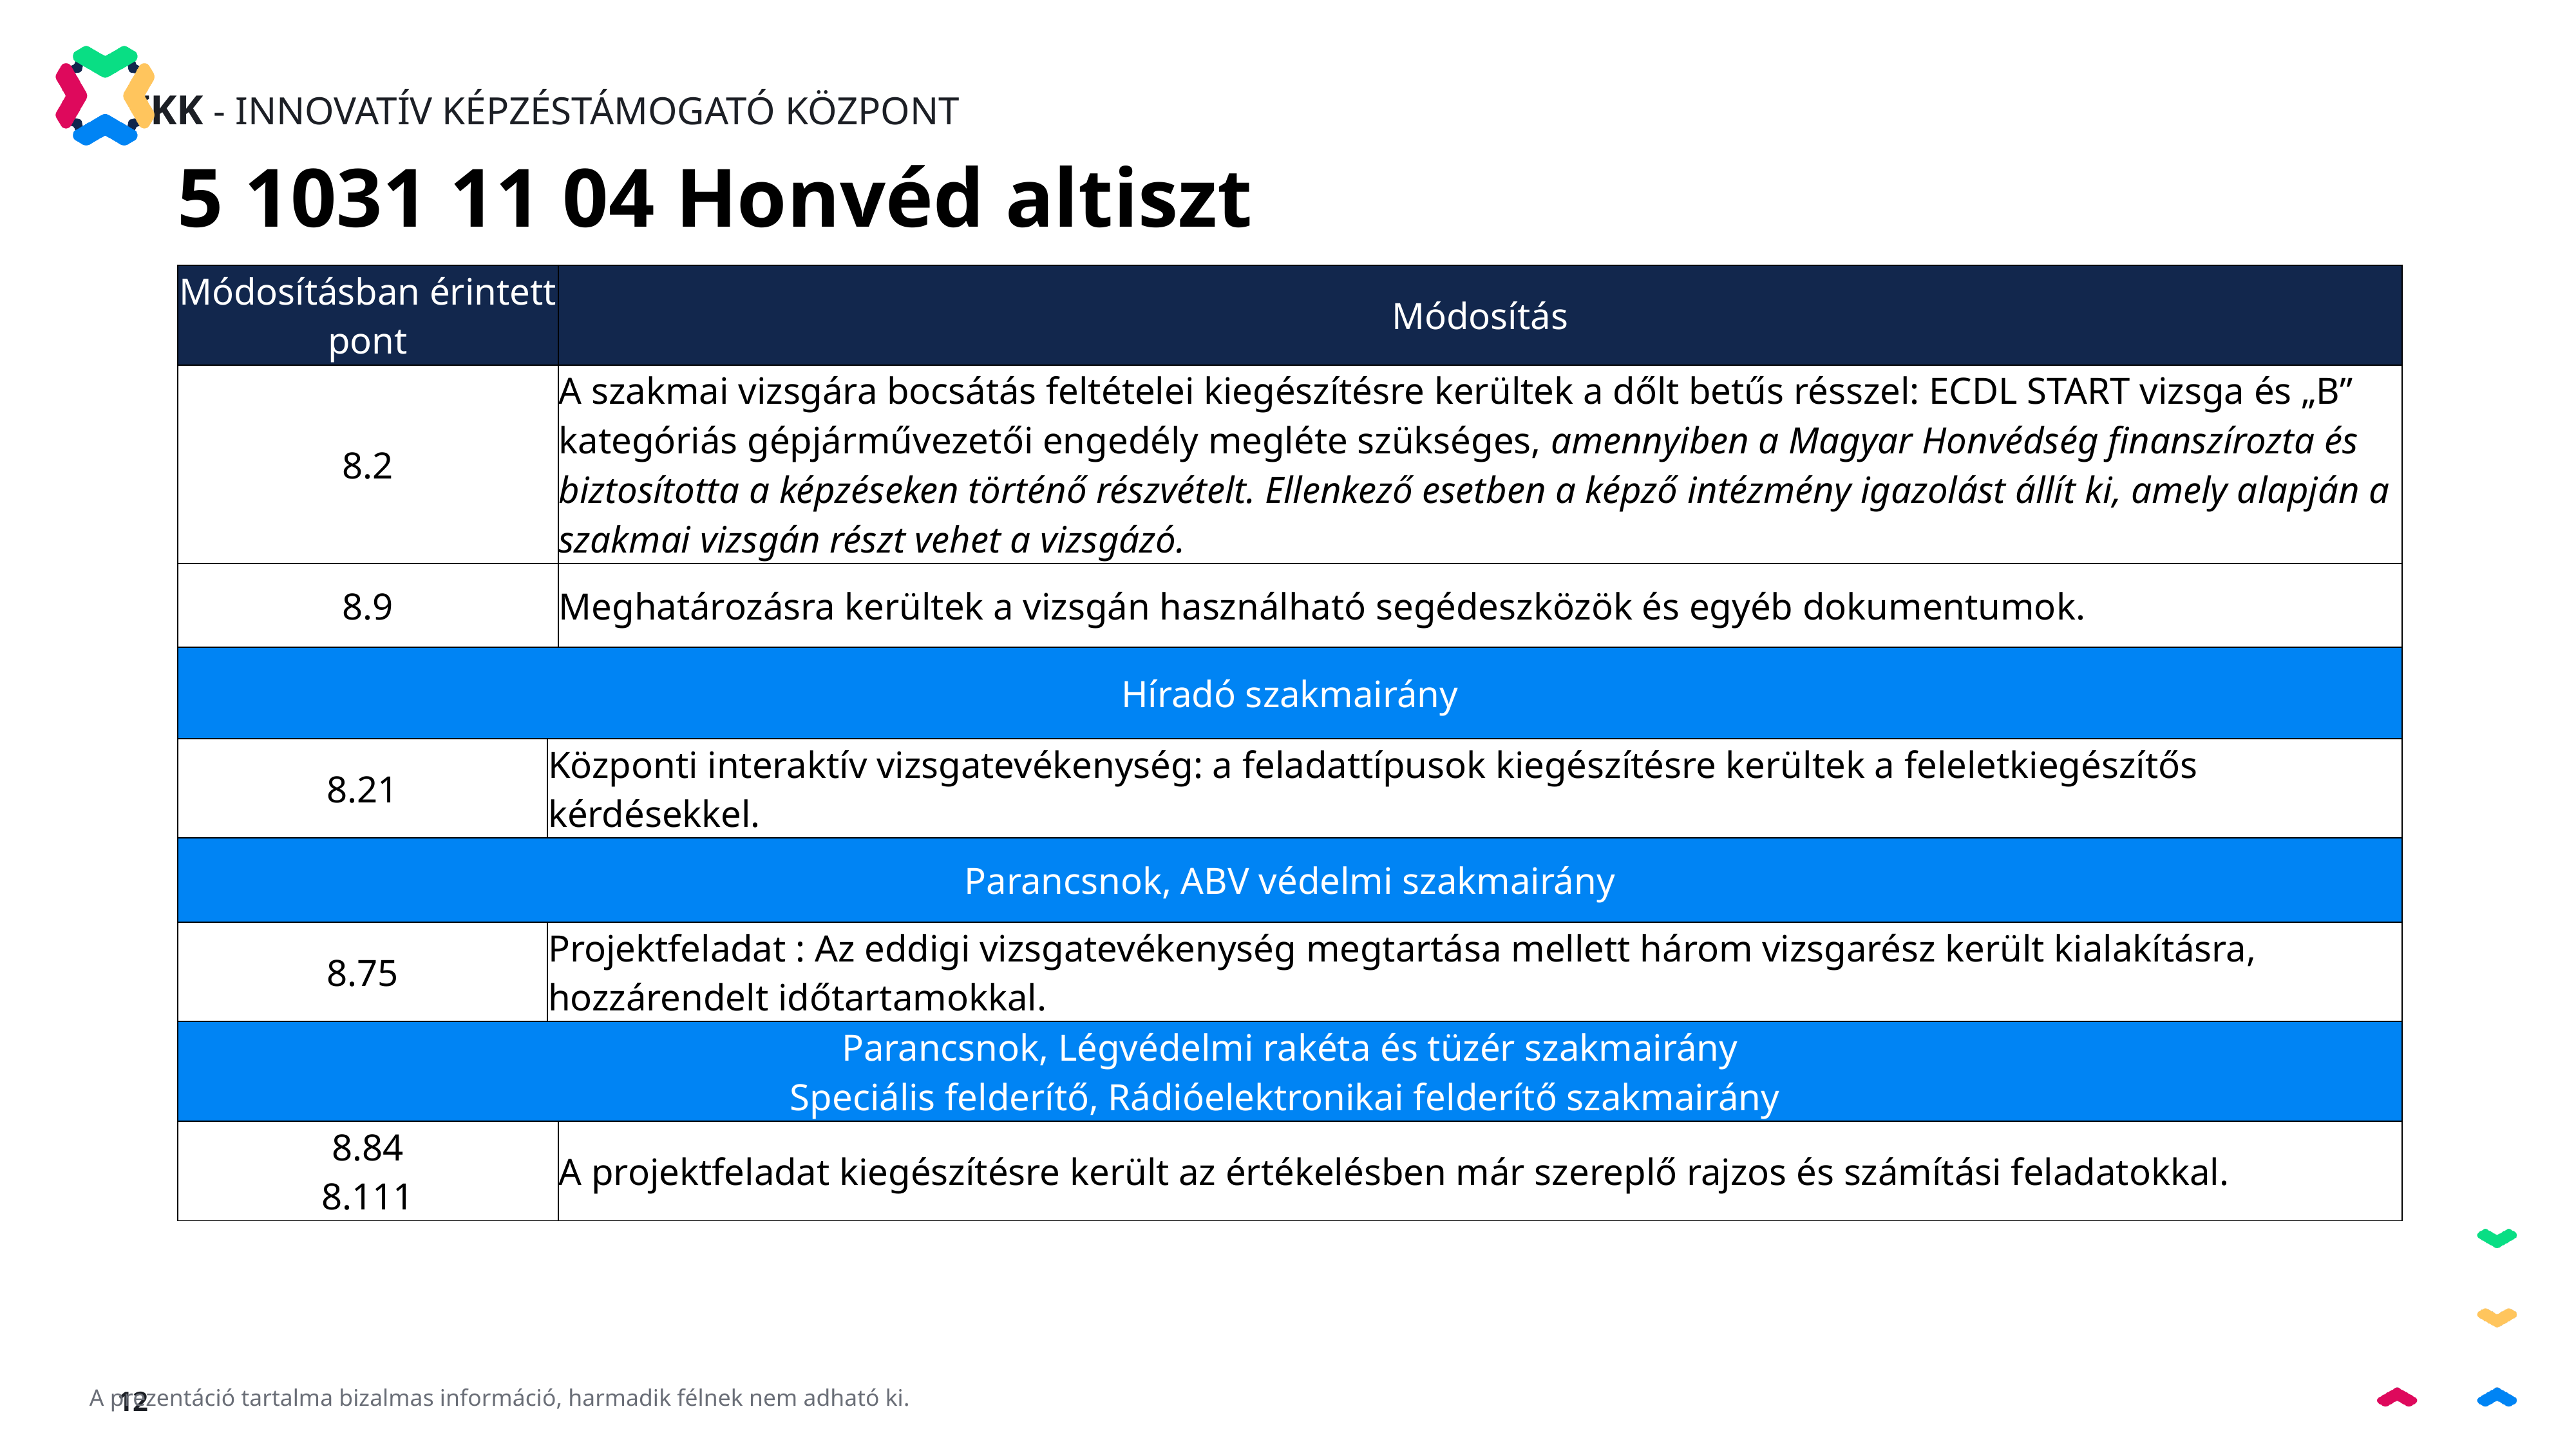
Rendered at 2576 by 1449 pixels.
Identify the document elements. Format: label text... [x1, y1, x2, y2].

table_cell 8.75 [178, 923, 547, 1021]
table_cell 8.9 [178, 564, 558, 647]
table_cell Parancsnok, ABV védelmi szakmairány [178, 838, 2401, 922]
table_cell Híradó szakmairány [178, 648, 2401, 738]
table_cell A szakmai vizsgára bocsátás feltételei kiegészítésre kerültek a dőlt betűs résszel: ECDL START vizsga és „B” kategóriás gépjárművezetői engedély megléte szükséges, amennyiben a Magyar Honvédség finanszírozta és biztosította a képzéseken történő részvételt. Ellenkező esetben a képző intézmény igazolást állít ki, amely alapján a szakmai vizsgán részt vehet a vizsgázó. [559, 366, 2401, 563]
list 5 1031 11 04 Honvéd altiszt [177, 146, 2338, 225]
table_cell Központi interaktív vizsgatevékenység: a feladattípusok kiegészítésre kerültek a feleletkiegészítős kérdésekkel. [548, 739, 2401, 837]
table_header Módosítás [559, 266, 2401, 365]
table_cell 8.84 8.111 [178, 1122, 558, 1220]
table_cell A projektfeladat kiegészítésre került az értékelésben már szereplő rajzos és számítási feladatokkal. [559, 1122, 2401, 1220]
table_header Módosításban érintett pont [178, 266, 558, 365]
picture [55, 46, 155, 146]
table_cell 8.21 [178, 739, 547, 837]
table_cell Meghatározásra kerültek a vizsgán használható segédeszközök és egyéb dokumentumok. [559, 564, 2401, 647]
picture [2377, 1229, 2517, 1406]
table_cell Parancsnok, Légvédelmi rakéta és tüzér szakmairány Speciális felderítő, Rádióelektronikai felderítő szakmairány [178, 1022, 2401, 1121]
table_cell 8.2 [178, 366, 558, 563]
table_cell Projektfeladat : Az eddigi vizsgatevékenység megtartása mellett három vizsgarész került kialakításra, hozzárendelt időtartamokkal. [548, 923, 2401, 1021]
